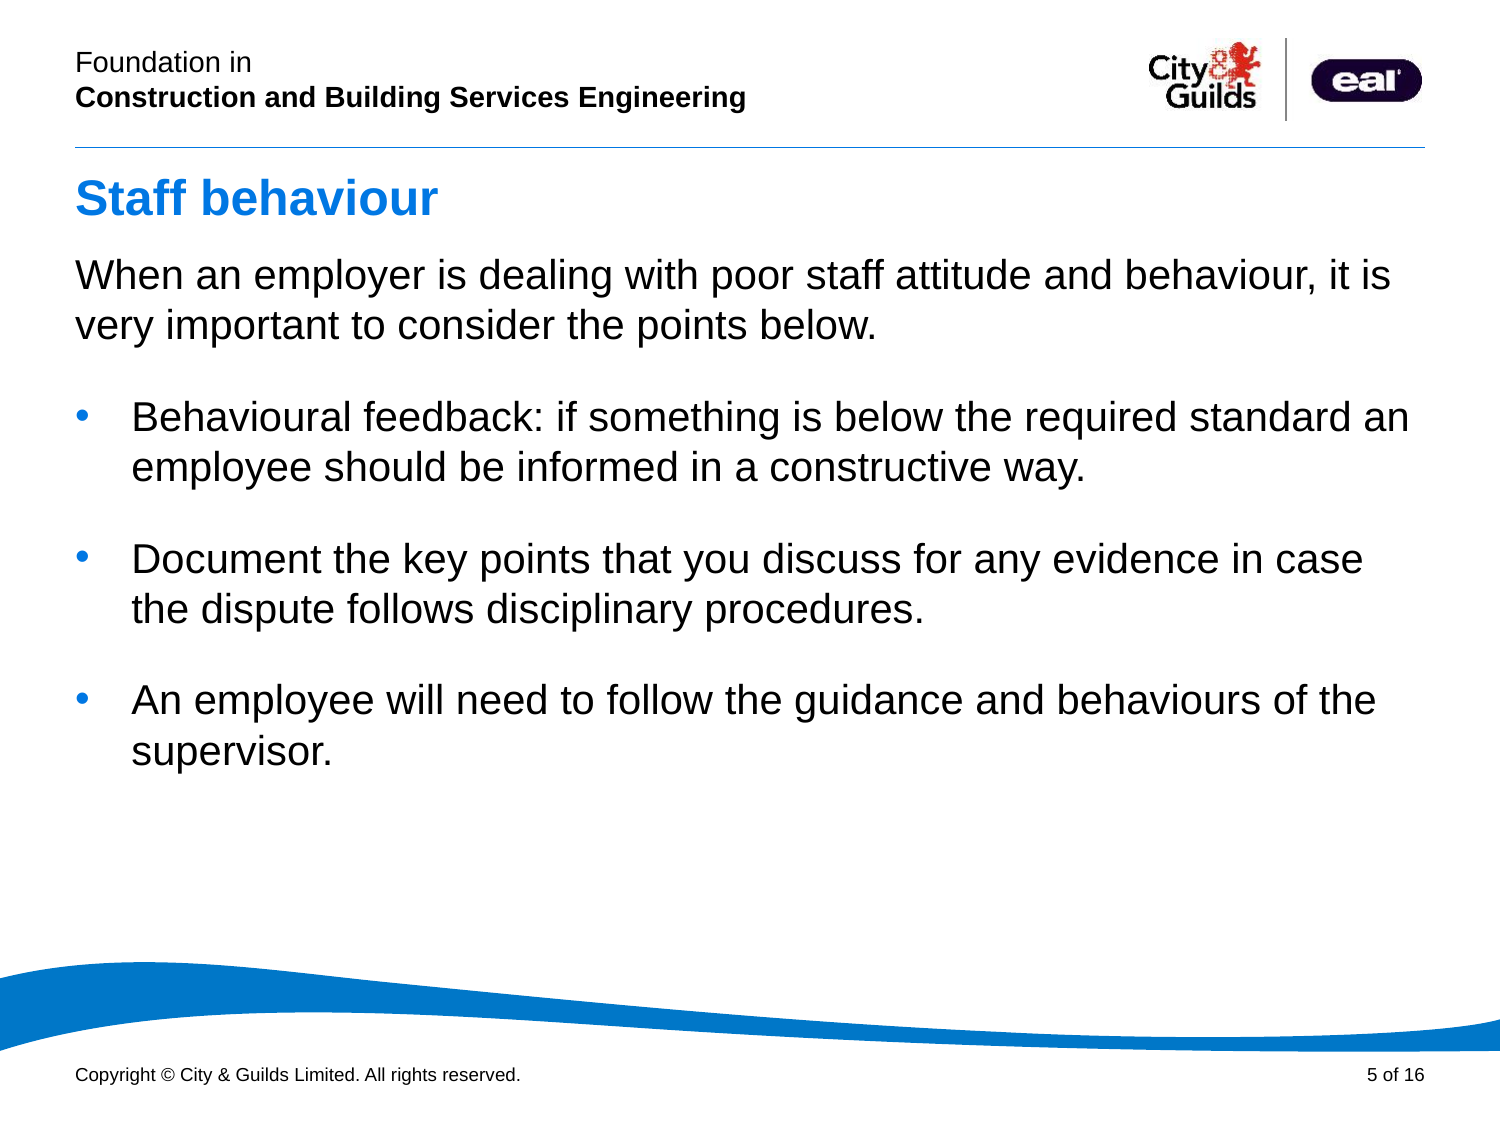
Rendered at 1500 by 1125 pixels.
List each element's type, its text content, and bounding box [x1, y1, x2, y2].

picture [1149, 38, 1422, 121]
title Staff behaviour [74, 165, 1426, 229]
list When an employer is dealing with poor staff attitude and behaviour, it is very important to consider the points below. Behavioural feedback: if something is below the required standard an employee should be informed in a constructive way. Document the key points that you discuss for any evidence in case the dispute follows disciplinary procedures. An employee will need to follow the guidance and behaviours of the supervisor. [74, 247, 1426, 946]
